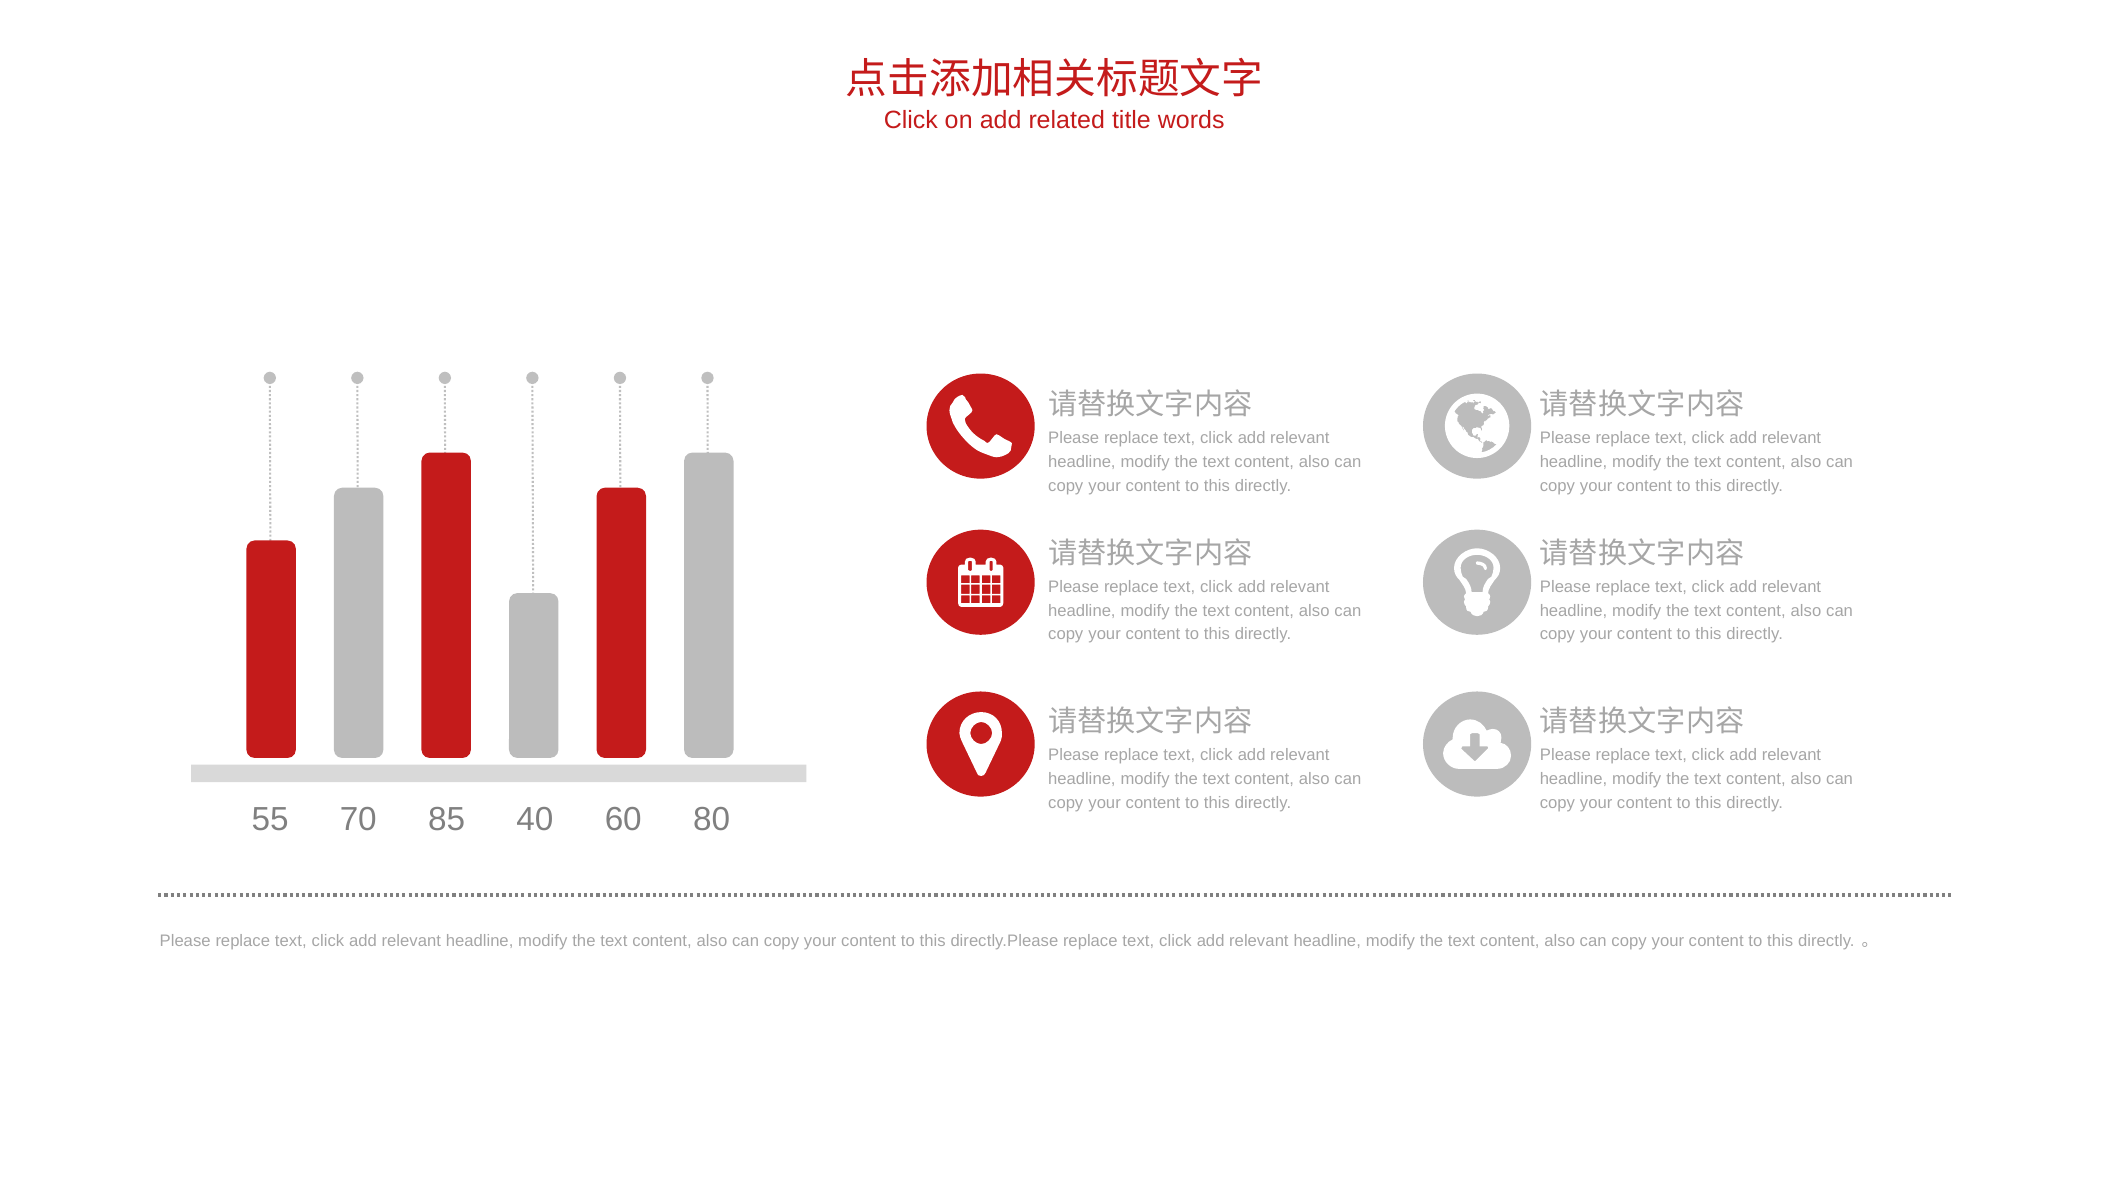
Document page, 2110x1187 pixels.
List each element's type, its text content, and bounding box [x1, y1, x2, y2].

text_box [1422, 373, 1532, 479]
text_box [1539, 695, 1874, 811]
text_box [190, 763, 807, 783]
text_box 55 [251, 789, 289, 837]
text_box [509, 377, 559, 758]
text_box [1539, 527, 1874, 643]
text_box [1422, 691, 1532, 797]
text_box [421, 377, 471, 758]
text_box 60 [604, 789, 642, 837]
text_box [1048, 527, 1383, 643]
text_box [1048, 378, 1392, 494]
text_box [926, 373, 1035, 479]
text_box 80 [692, 789, 731, 837]
text_box Please replace text, click add relevant headline, modify the text content, also can copy your content to this directly.Please replace text, click add relevant headline, modify the text content, also can copy your content to this directly.。 [159, 925, 1950, 950]
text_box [1048, 695, 1383, 811]
text_box 70 [339, 789, 377, 837]
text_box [596, 377, 646, 758]
text_box 40 [516, 789, 554, 837]
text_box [684, 377, 734, 758]
text_box 85 [428, 789, 466, 837]
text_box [333, 377, 384, 758]
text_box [246, 377, 296, 758]
text_box 点击添加相关标题文字 [803, 44, 1307, 107]
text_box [926, 691, 1035, 797]
text_box Click on add related title words [864, 95, 1246, 158]
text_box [1539, 378, 1874, 494]
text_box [926, 529, 1035, 635]
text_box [1422, 529, 1532, 635]
